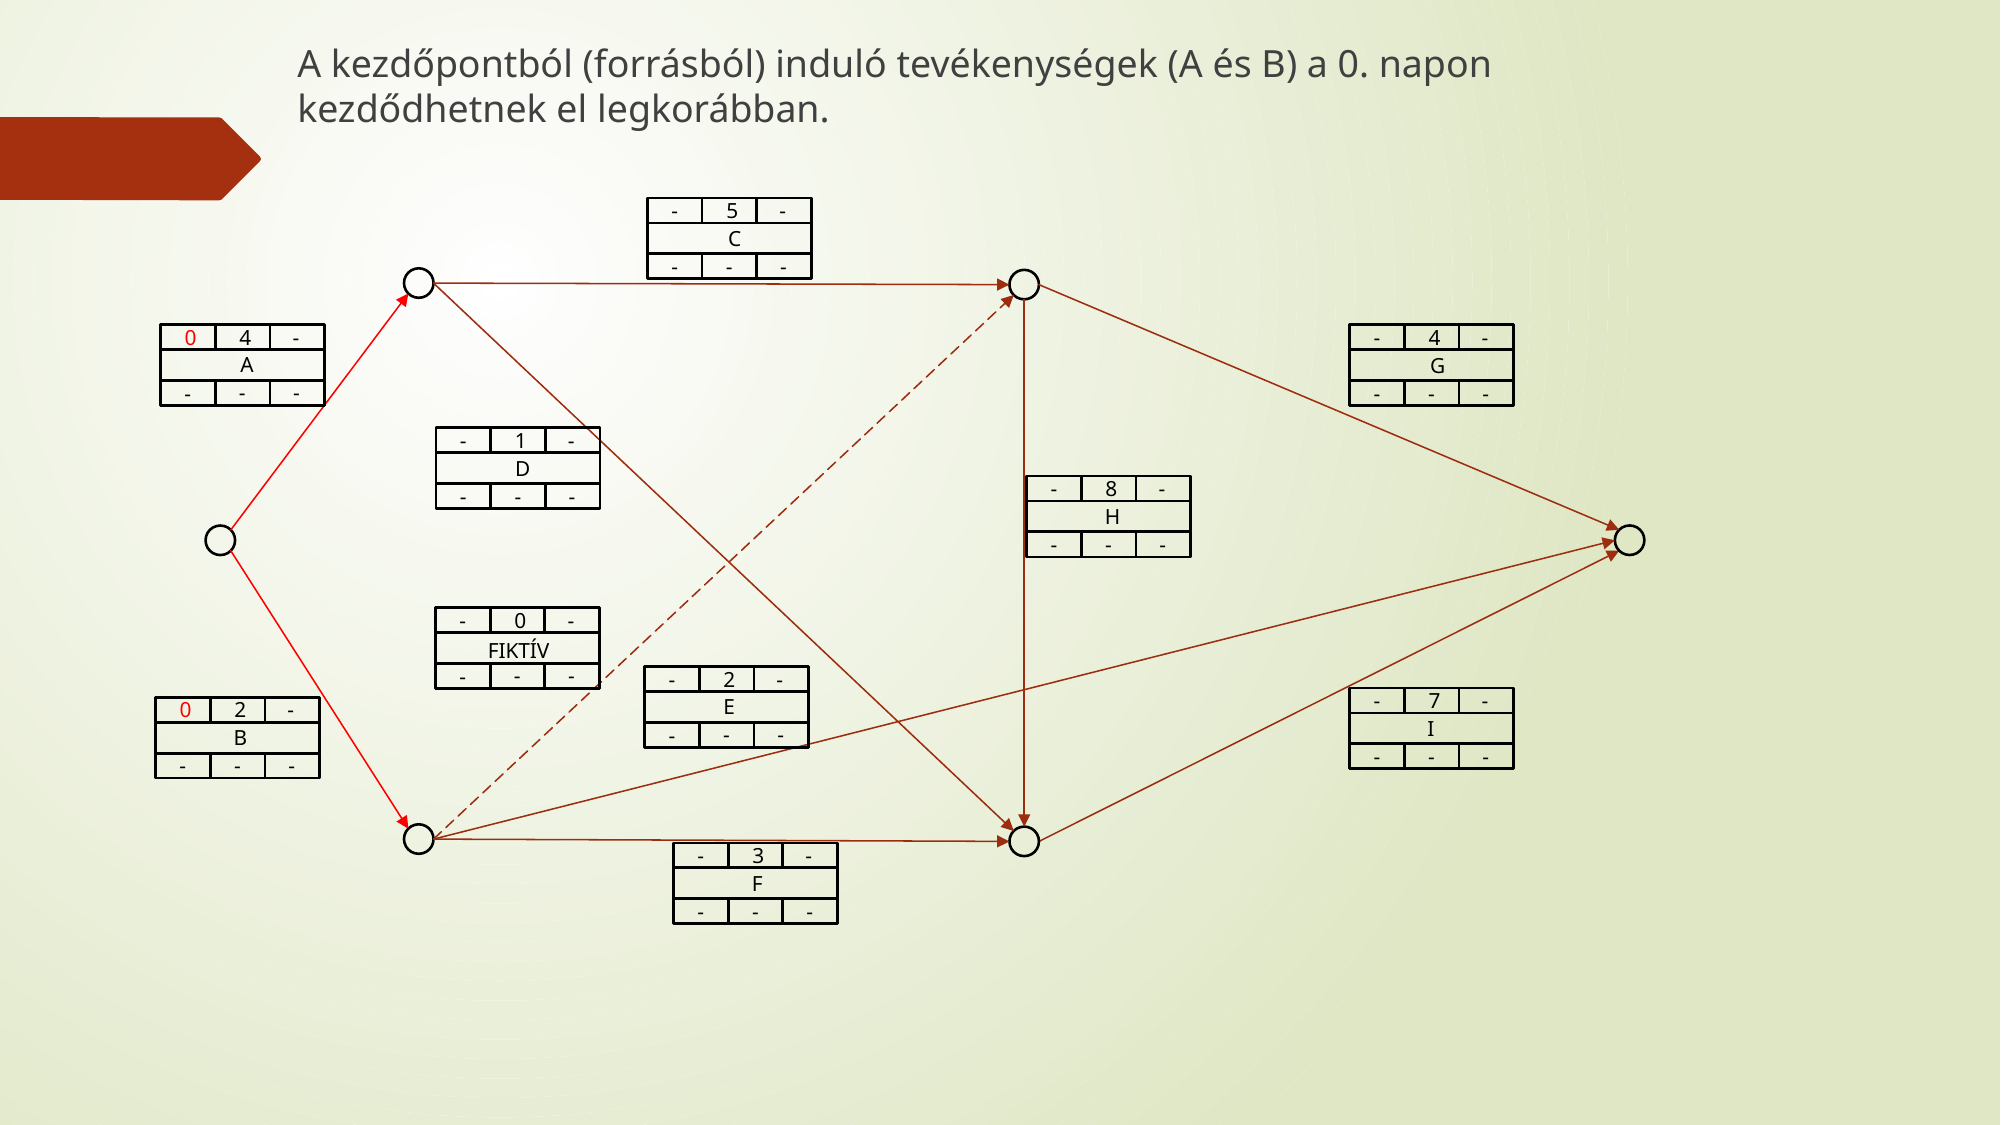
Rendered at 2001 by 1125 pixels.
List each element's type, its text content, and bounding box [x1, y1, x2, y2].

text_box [155, 689, 320, 787]
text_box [673, 834, 838, 932]
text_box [1018, 539, 1616, 840]
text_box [435, 419, 601, 517]
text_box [230, 550, 409, 829]
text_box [838, 832, 1015, 840]
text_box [1038, 284, 1620, 530]
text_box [433, 833, 673, 840]
text_box [204, 524, 237, 557]
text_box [1026, 468, 1191, 566]
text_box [647, 189, 812, 287]
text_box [433, 282, 1015, 832]
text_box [1349, 316, 1514, 414]
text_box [1349, 679, 1514, 777]
text_box [1613, 524, 1646, 557]
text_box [435, 599, 600, 697]
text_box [434, 285, 1009, 293]
text_box [402, 823, 432, 856]
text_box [230, 293, 409, 530]
text_box A kezdőpontból (forrásból) induló tevékenységek (A és B) a 0. napon kezdődhetnek el legkorábban. [282, 32, 1745, 209]
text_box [160, 316, 325, 414]
text_box [1008, 268, 1041, 301]
text_box [1010, 848, 1038, 858]
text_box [644, 658, 809, 756]
text_box [402, 266, 435, 300]
